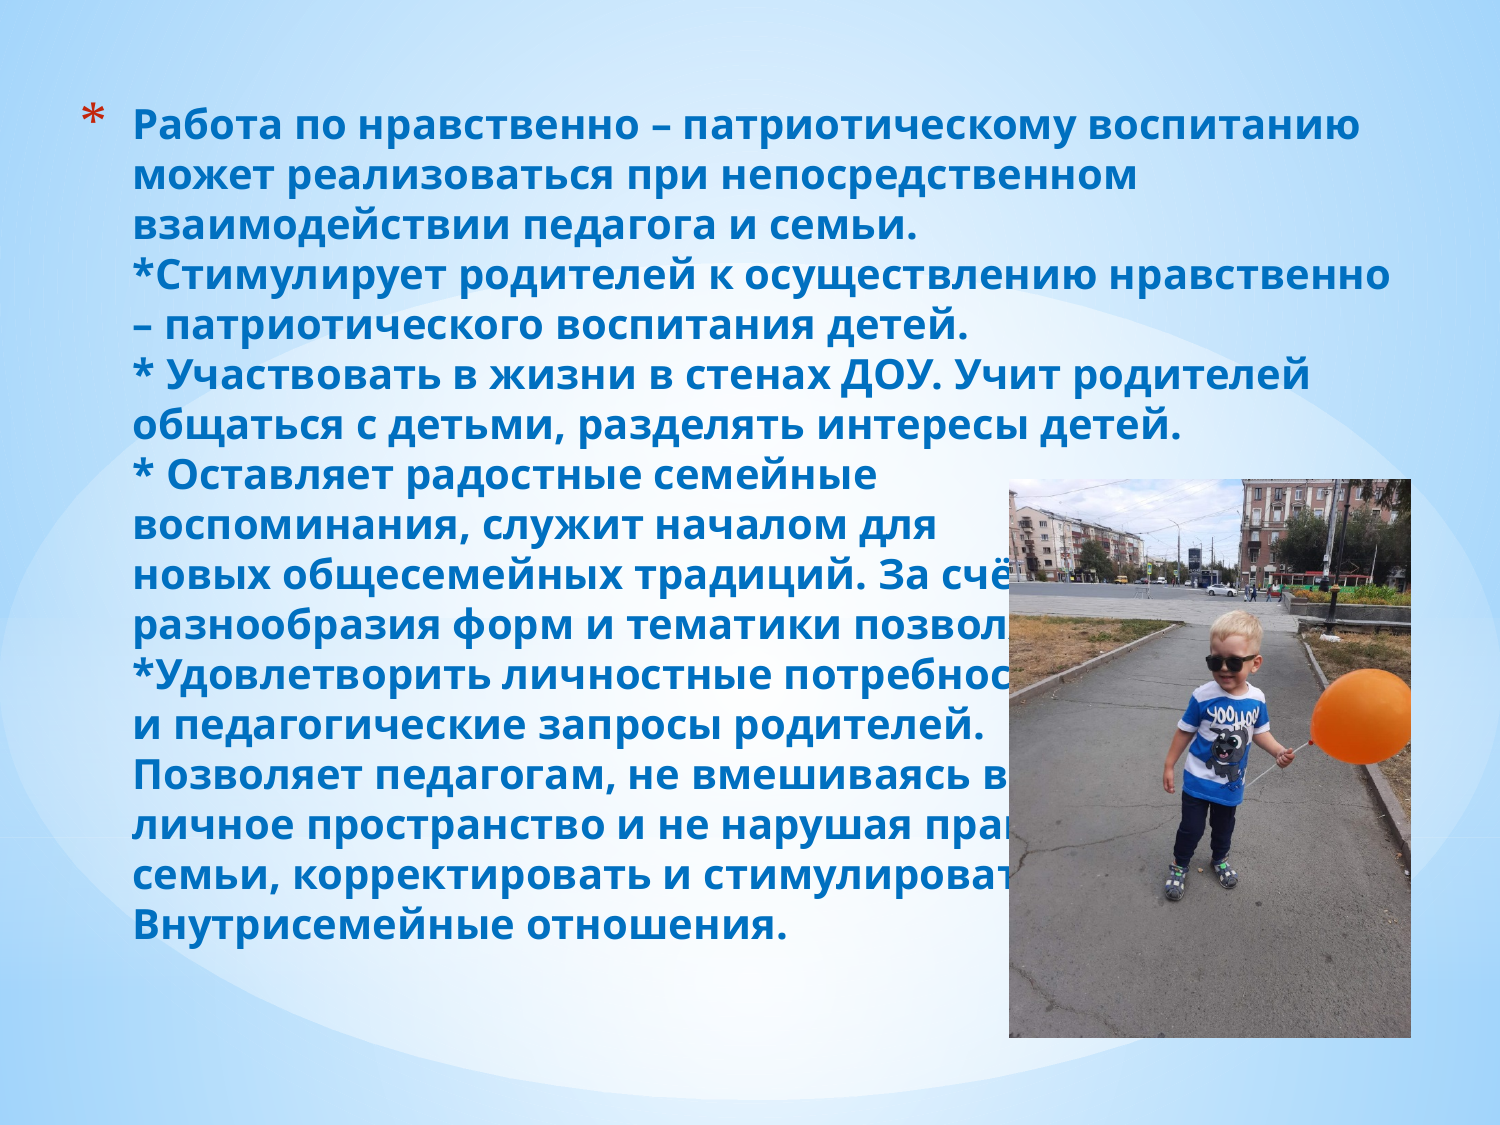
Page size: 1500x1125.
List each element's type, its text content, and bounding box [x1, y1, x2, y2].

title Работа по нравственно – патриотическому воспитанию может реализоваться при непосредственном взаимодействии педагога и семьи. *Стимулирует родителей к осуществлению нравственно – патриотического воспитания детей. * Участвовать в жизни в стенах ДОУ. Учит родителей общаться с детьми, разделять интересы детей. * Оставляет радостные семейные воспоминания, служит началом для новых общесемейных традиций. За счёт разнообразия форм и тематики позволяет *Удовлетворить личностные потребности и педагогические запросы родителей. Позволяет педагогам, не вмешиваясь в личное пространство и не нарушая права семьи, корректировать и стимулировать Внутрисемейные отношения. [64, 90, 1412, 1035]
picture [1009, 479, 1411, 1038]
